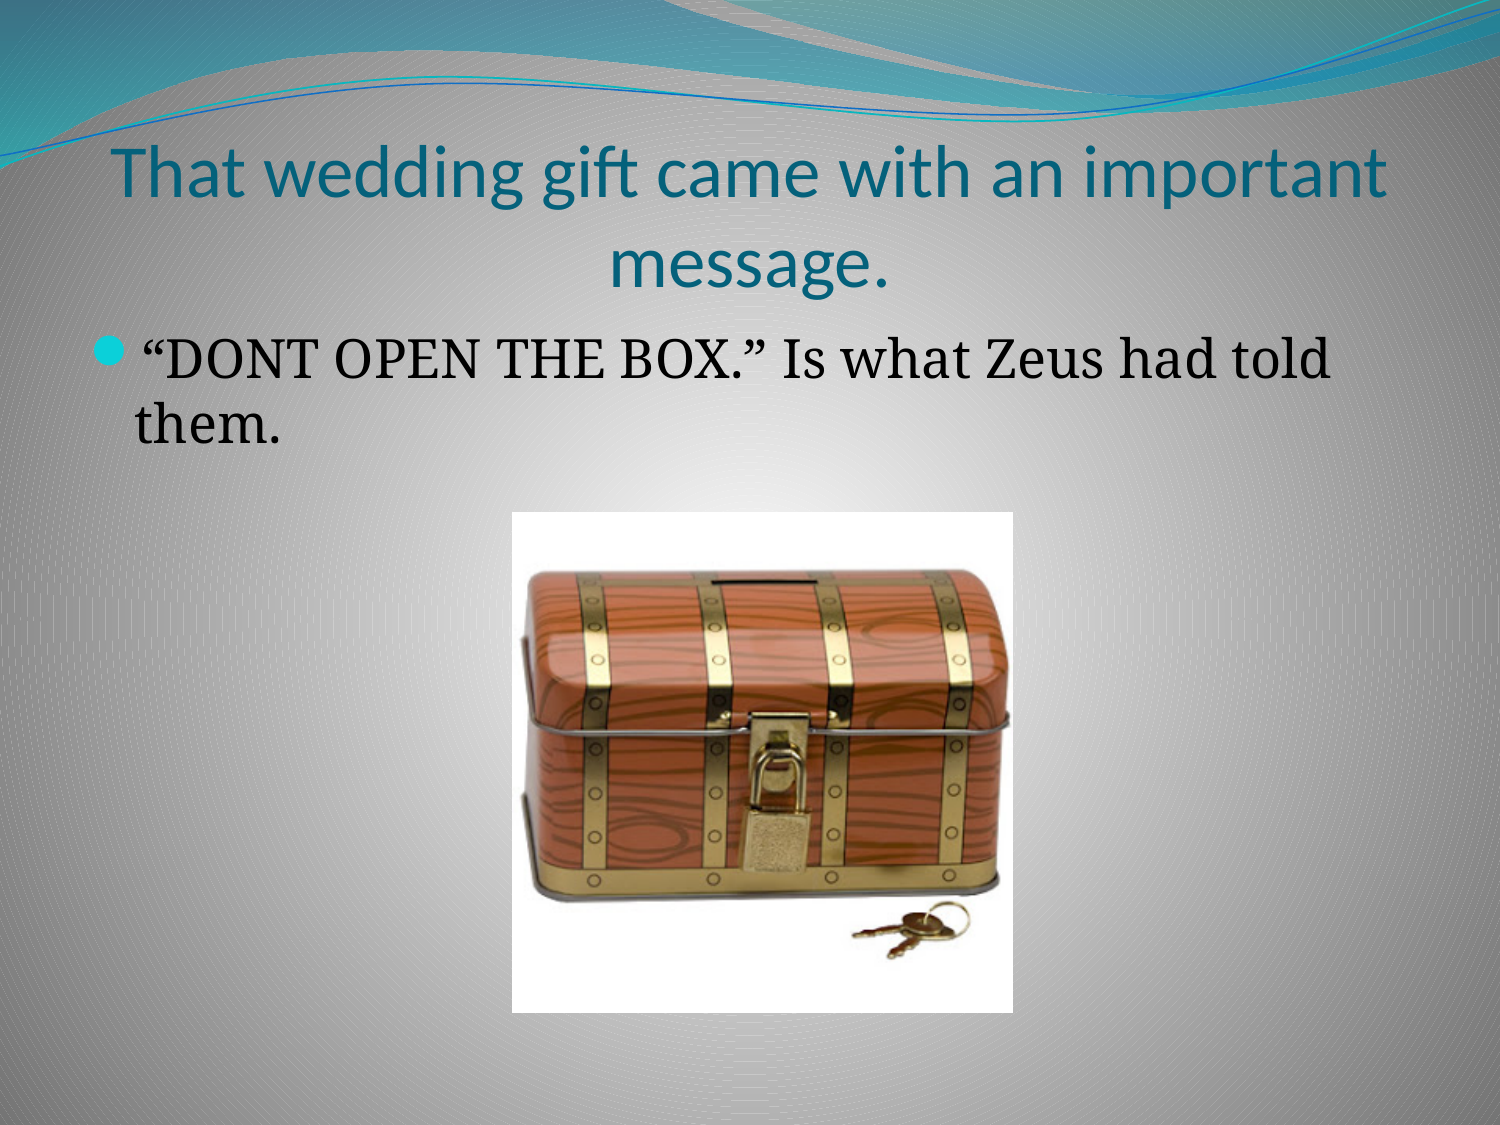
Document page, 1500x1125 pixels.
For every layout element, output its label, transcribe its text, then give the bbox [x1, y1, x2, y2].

picture [512, 512, 1013, 1013]
list “DONT OPEN THE BOX.” Is what Zeus had told them. [75, 317, 1425, 1038]
title That wedding gift came with an important message. [75, 115, 1425, 303]
